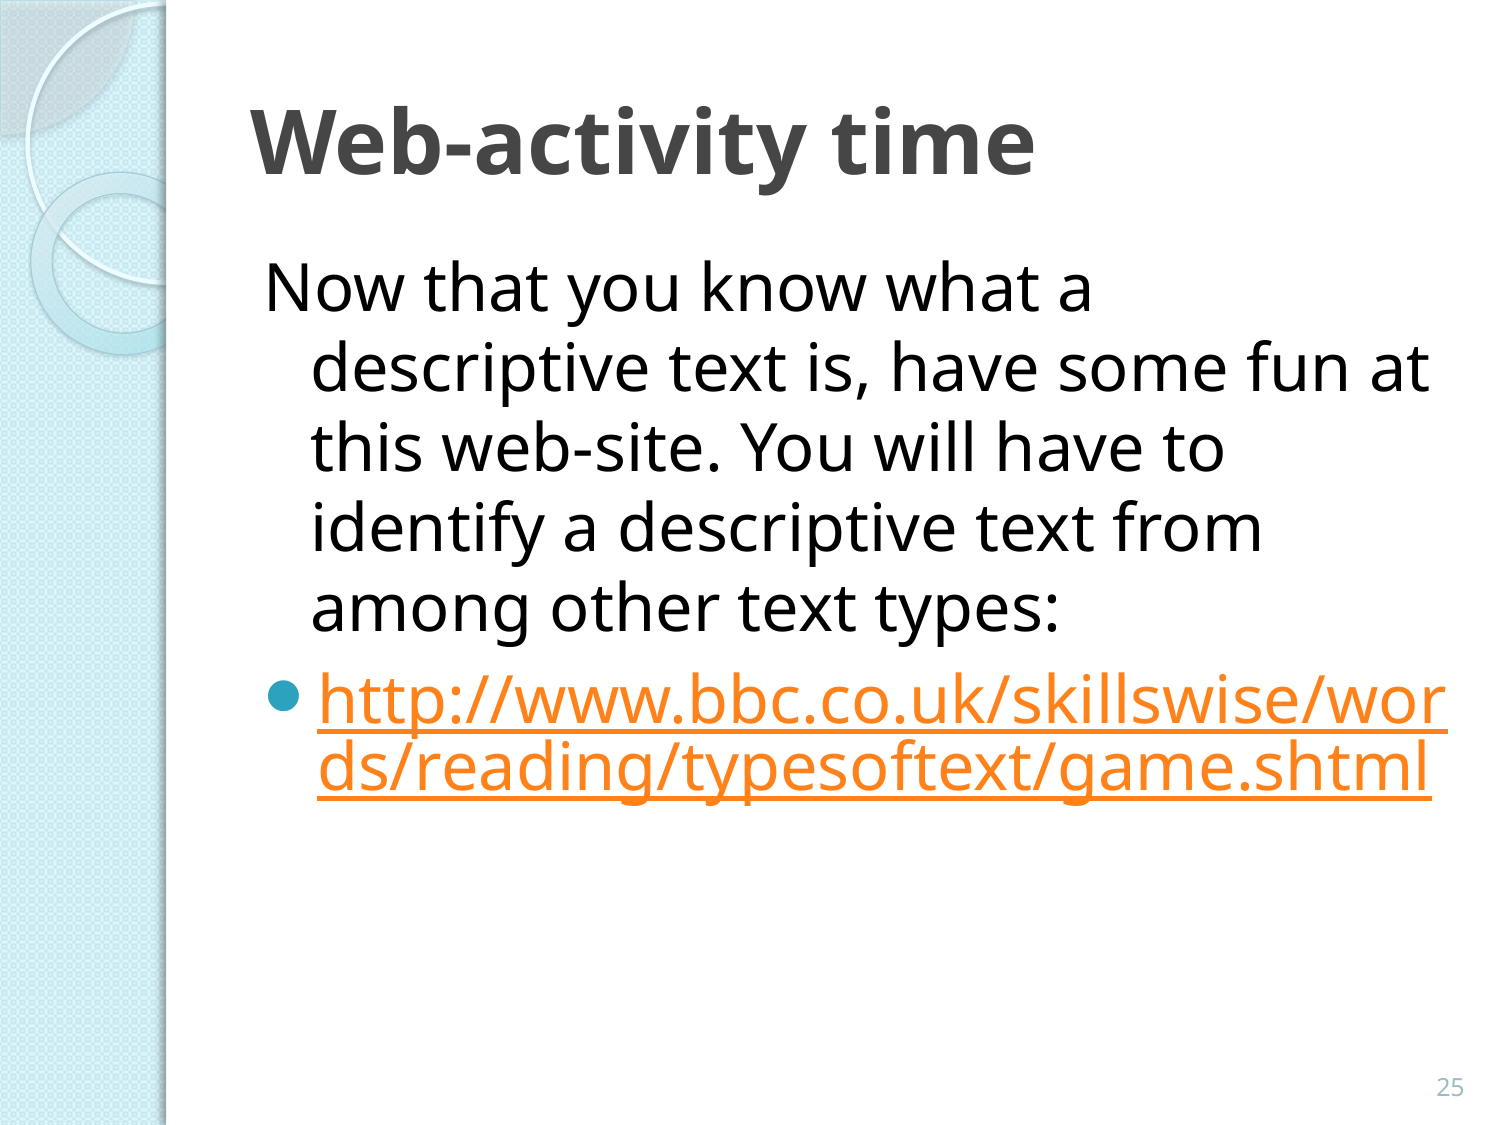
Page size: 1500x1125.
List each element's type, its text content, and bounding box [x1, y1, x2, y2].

slide_number 25 [1413, 1034, 1488, 1113]
title Web-activity time [235, 45, 1466, 233]
list Now that you know what a descriptive text is, have some fun at this web-site. You will have to identify a descriptive text from among other text types: http://www.bbc.co.uk/skillswise/words/reading/typesoftext/game.shtml [235, 237, 1466, 1025]
